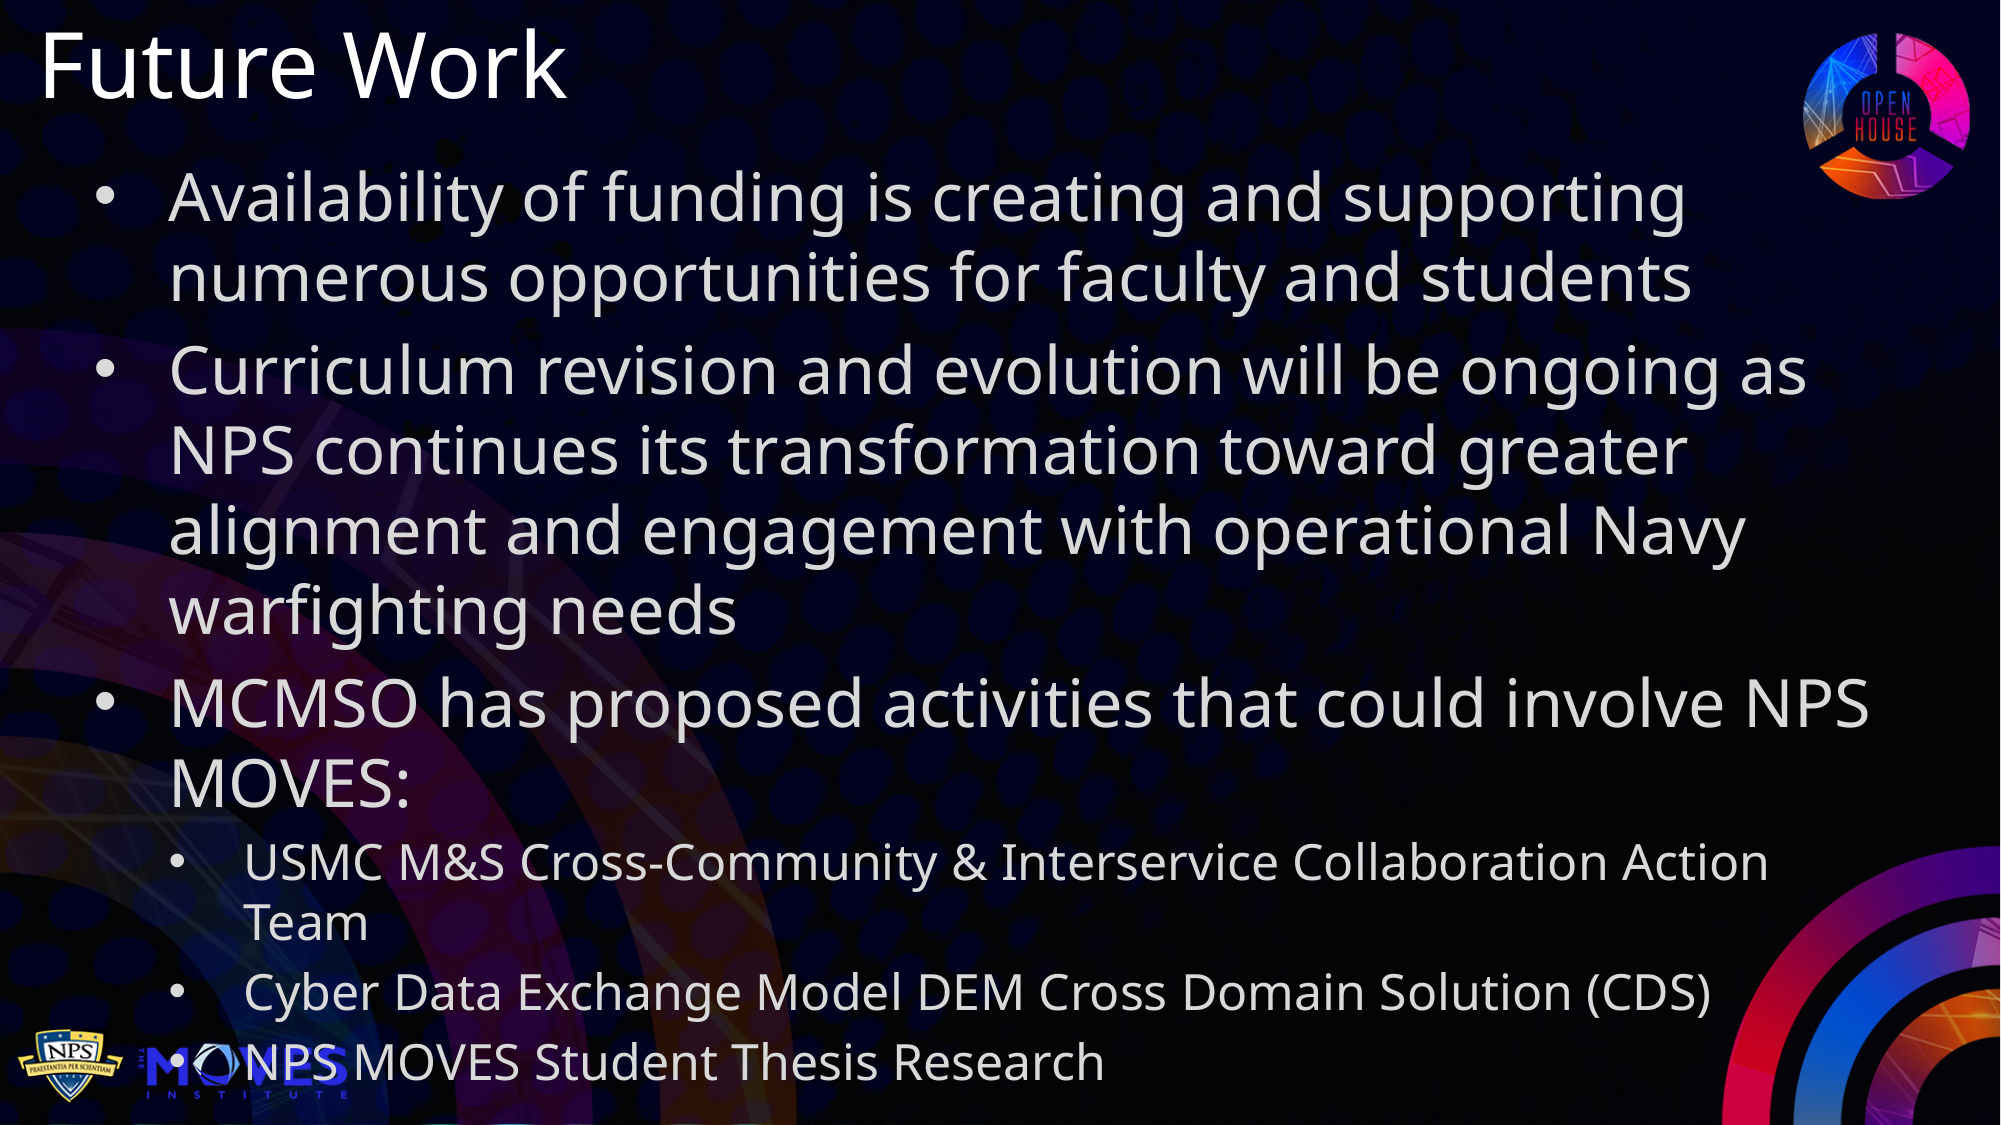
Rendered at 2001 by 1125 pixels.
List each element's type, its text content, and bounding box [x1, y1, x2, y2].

text_box Availability of funding is creating and supporting numerous opportunities for faculty and students Curriculum revision and evolution will be ongoing as NPS continues its transformation toward greater alignment and engagement with operational Navy warfighting needs MCMSO has proposed activities that could involve NPS MOVES: USMC M&S Cross-Community & Interservice Collaboration Action Team Cyber Data Exchange Model DEM Cross Domain Solution (CDS) NPS MOVES Student Thesis Research [78, 146, 1922, 1125]
picture [0, 0, 2001, 1125]
text_box Future Work [22, 0, 1977, 125]
